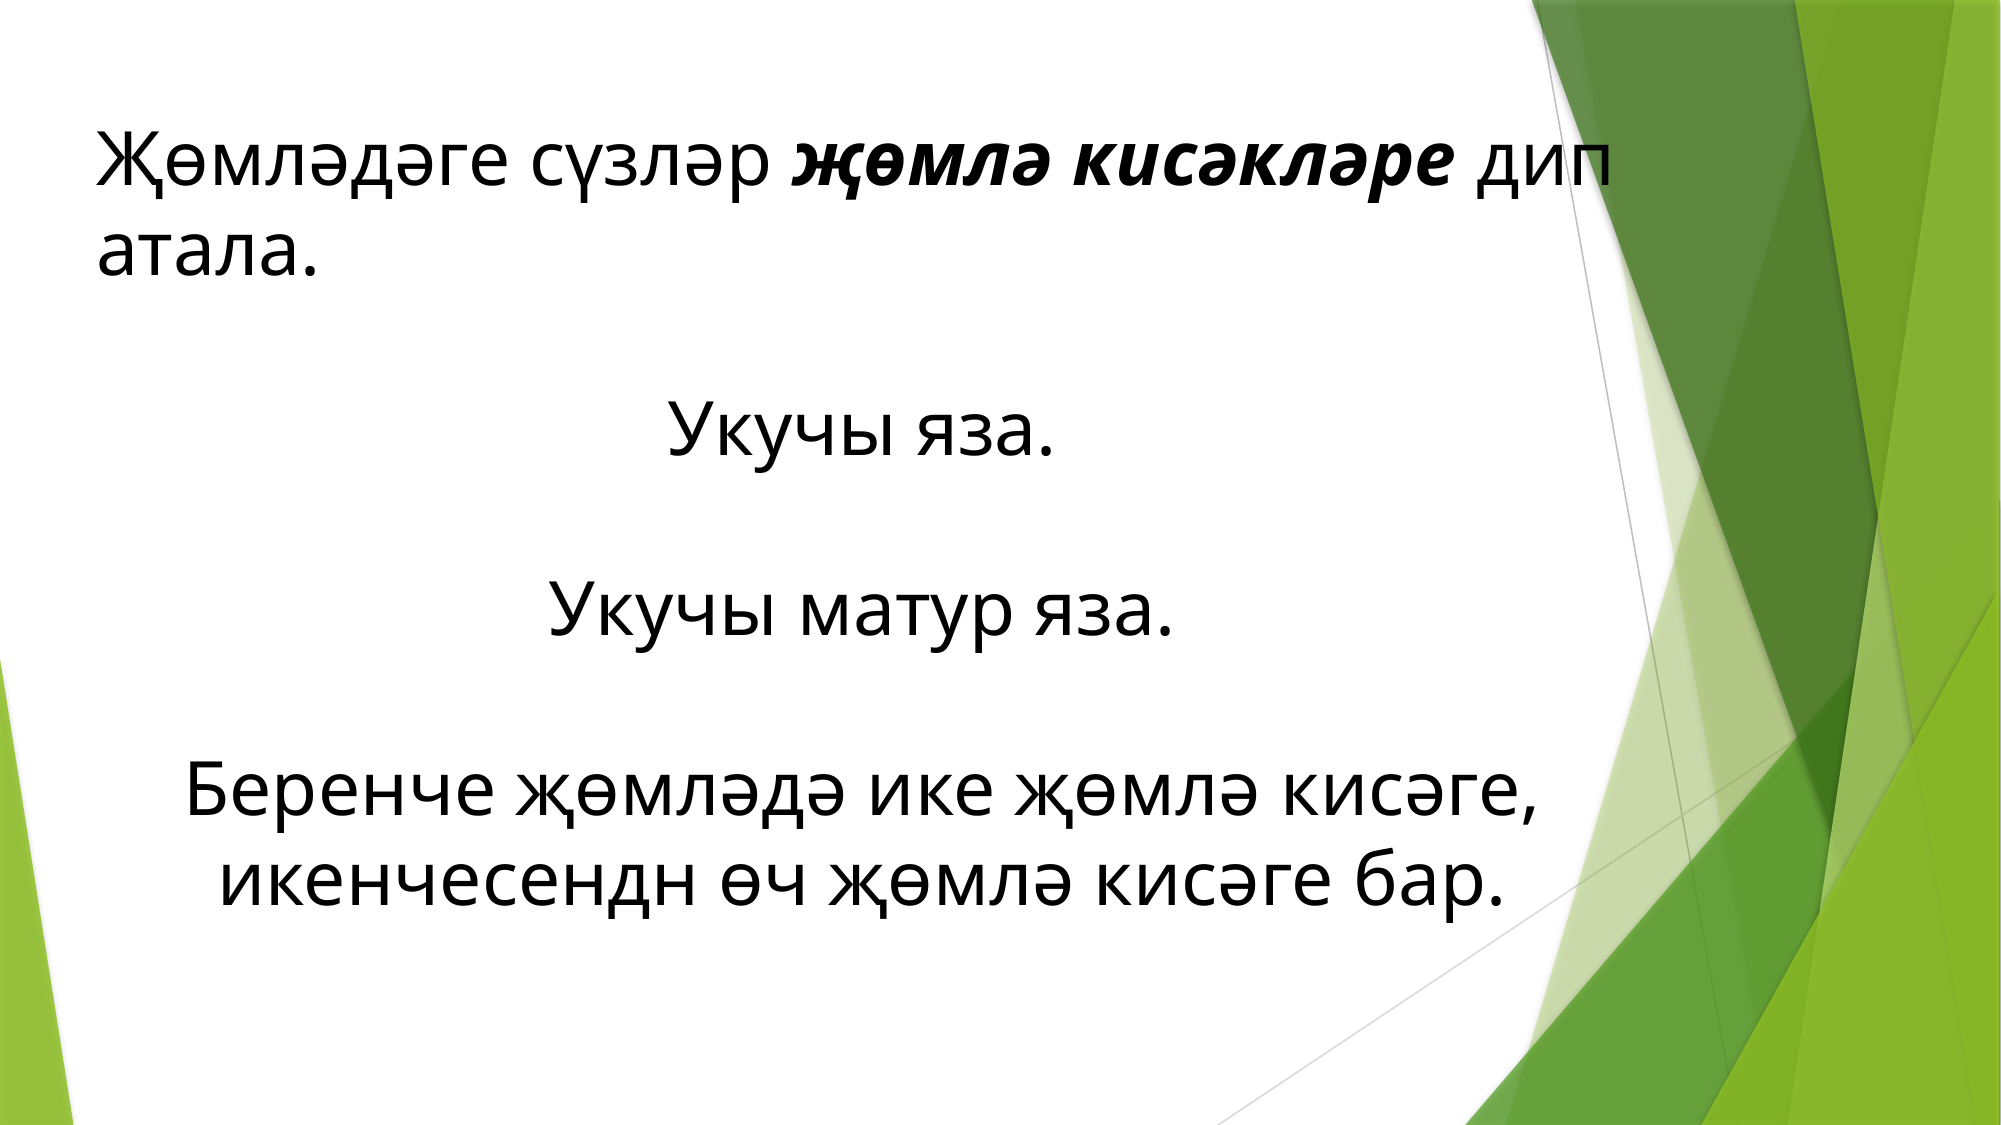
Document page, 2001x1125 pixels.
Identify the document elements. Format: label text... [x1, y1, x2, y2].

text_box Җөмләдәге сүзләр җөмлә кисәкләре дип атала. Укучы яза. Укучы матур яза. Беренче җөмләдә ике җөмлә кисәге, икенчесендн өч җөмлә кисәге бар. [81, 102, 1644, 928]
